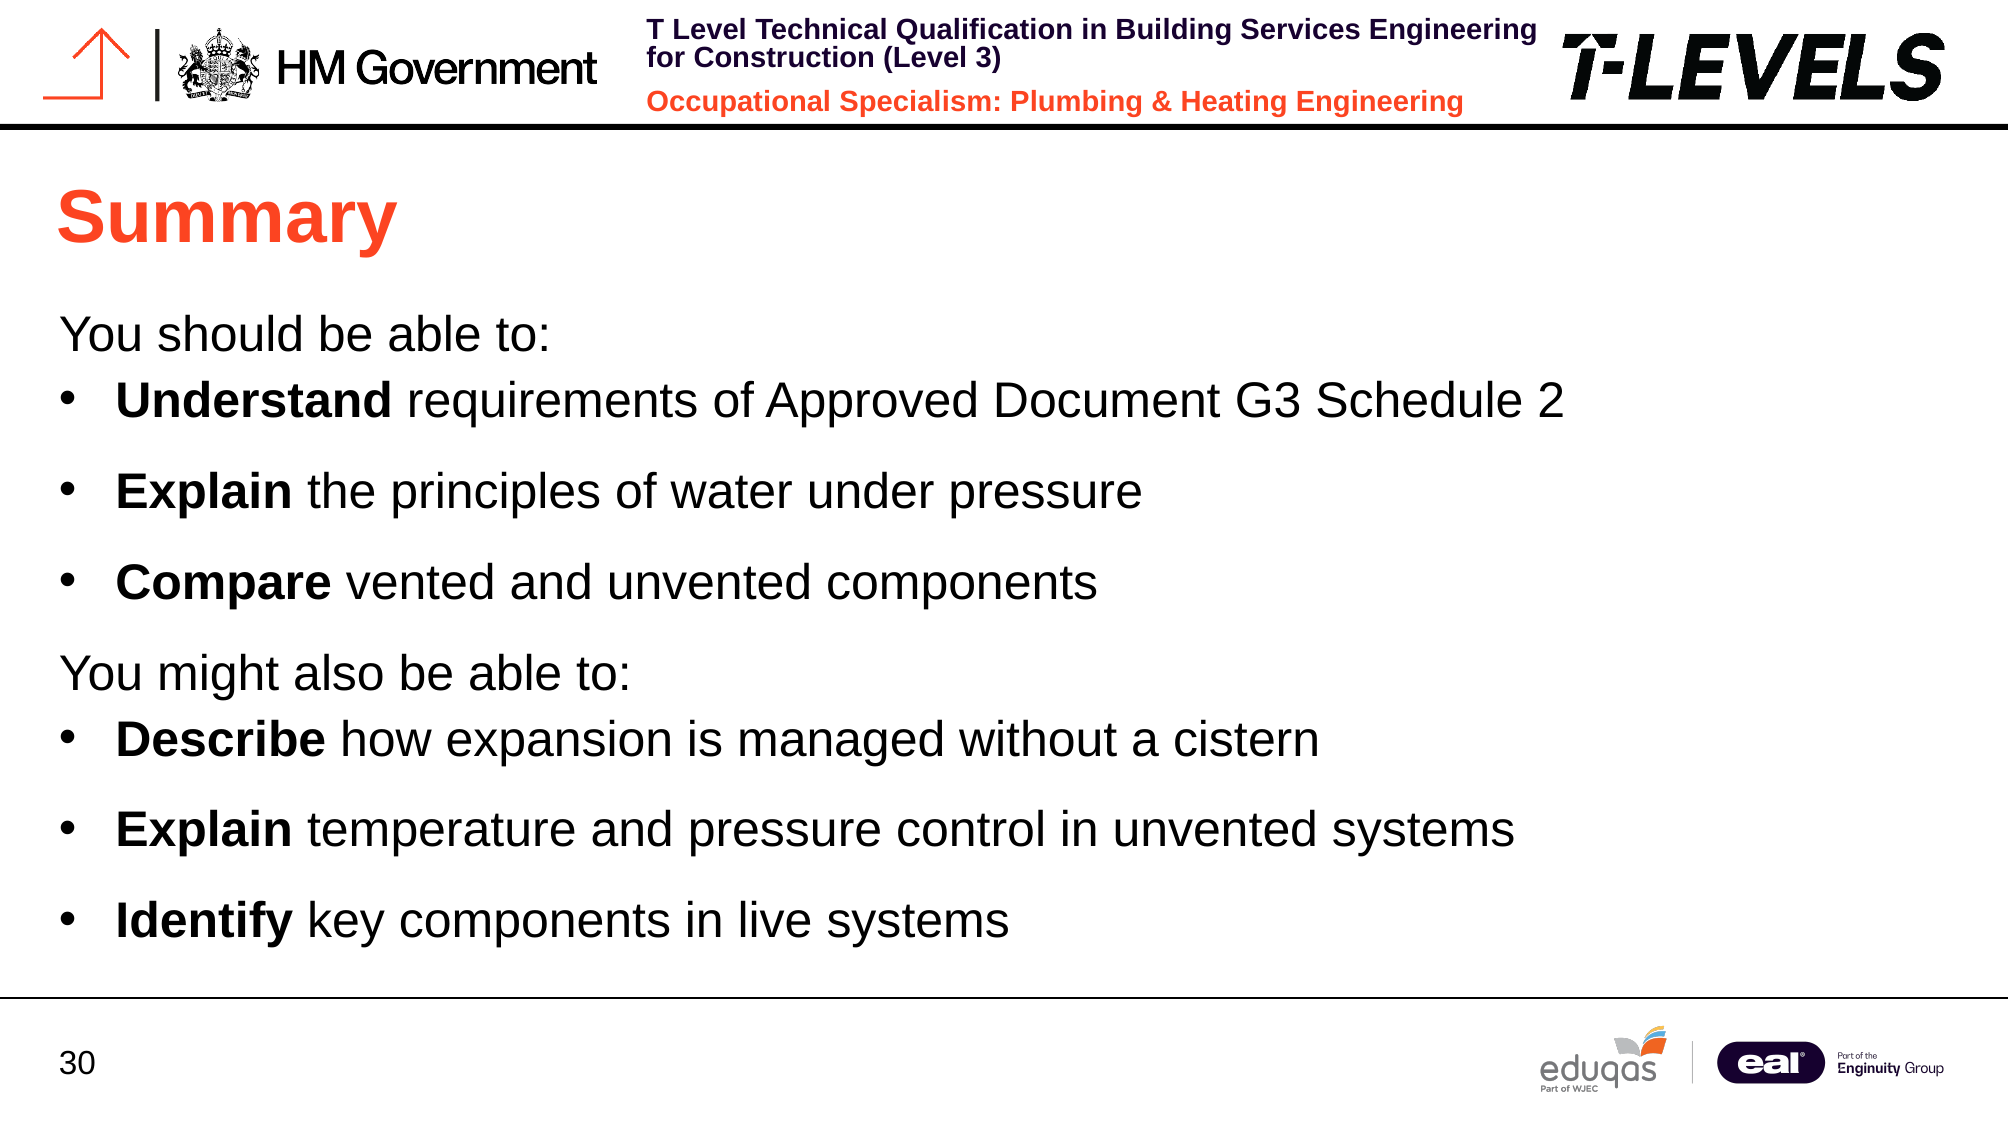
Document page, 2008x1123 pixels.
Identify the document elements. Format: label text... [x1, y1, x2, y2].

picture [1535, 1021, 1949, 1097]
picture [155, 28, 597, 102]
list You should be able to: Understand requirements of Approved Document G3 Schedule 2 Explain the principles of water under pressure Compare vented and unvented components You might also be able to: Describe how expansion is managed without a cistern Explain temperature and pressure control in unvented systems Identify key components in live systems [59, 295, 1958, 975]
picture [1543, 25, 1964, 108]
title Summary [41, 111, 1949, 314]
picture [38, 27, 136, 100]
